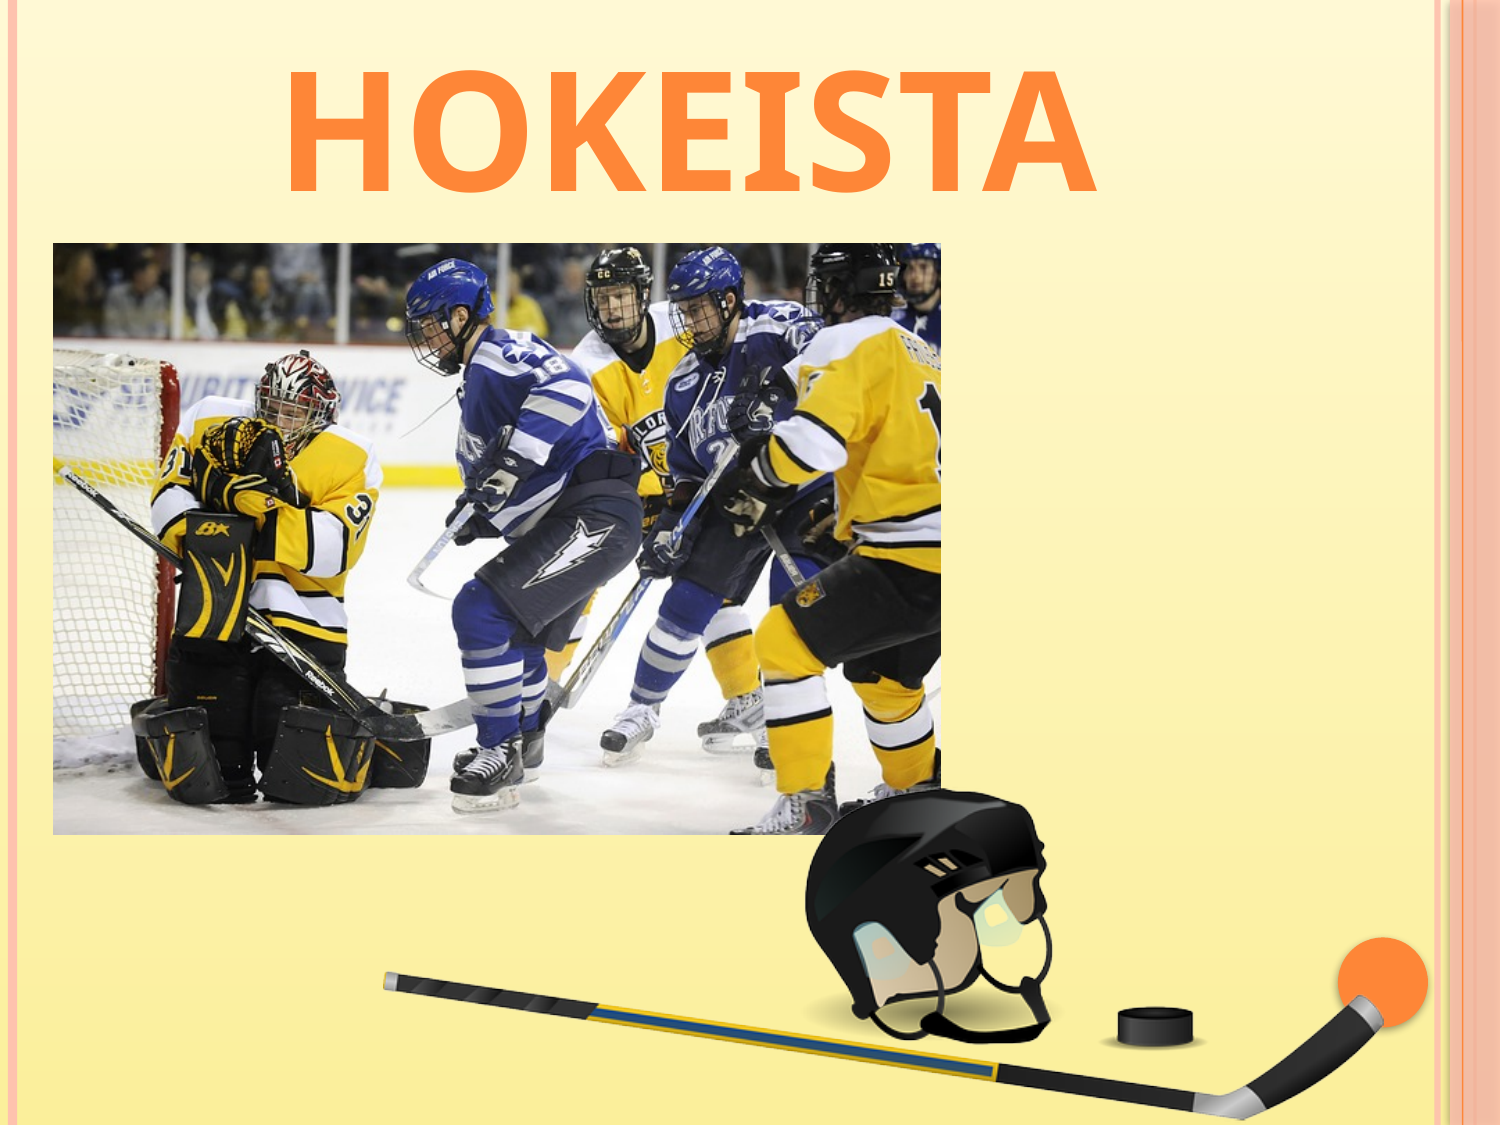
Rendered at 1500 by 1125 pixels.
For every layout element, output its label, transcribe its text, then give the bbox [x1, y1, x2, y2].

picture [383, 703, 1385, 1125]
title HOKEISTA [75, 45, 1300, 233]
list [52, 243, 941, 835]
